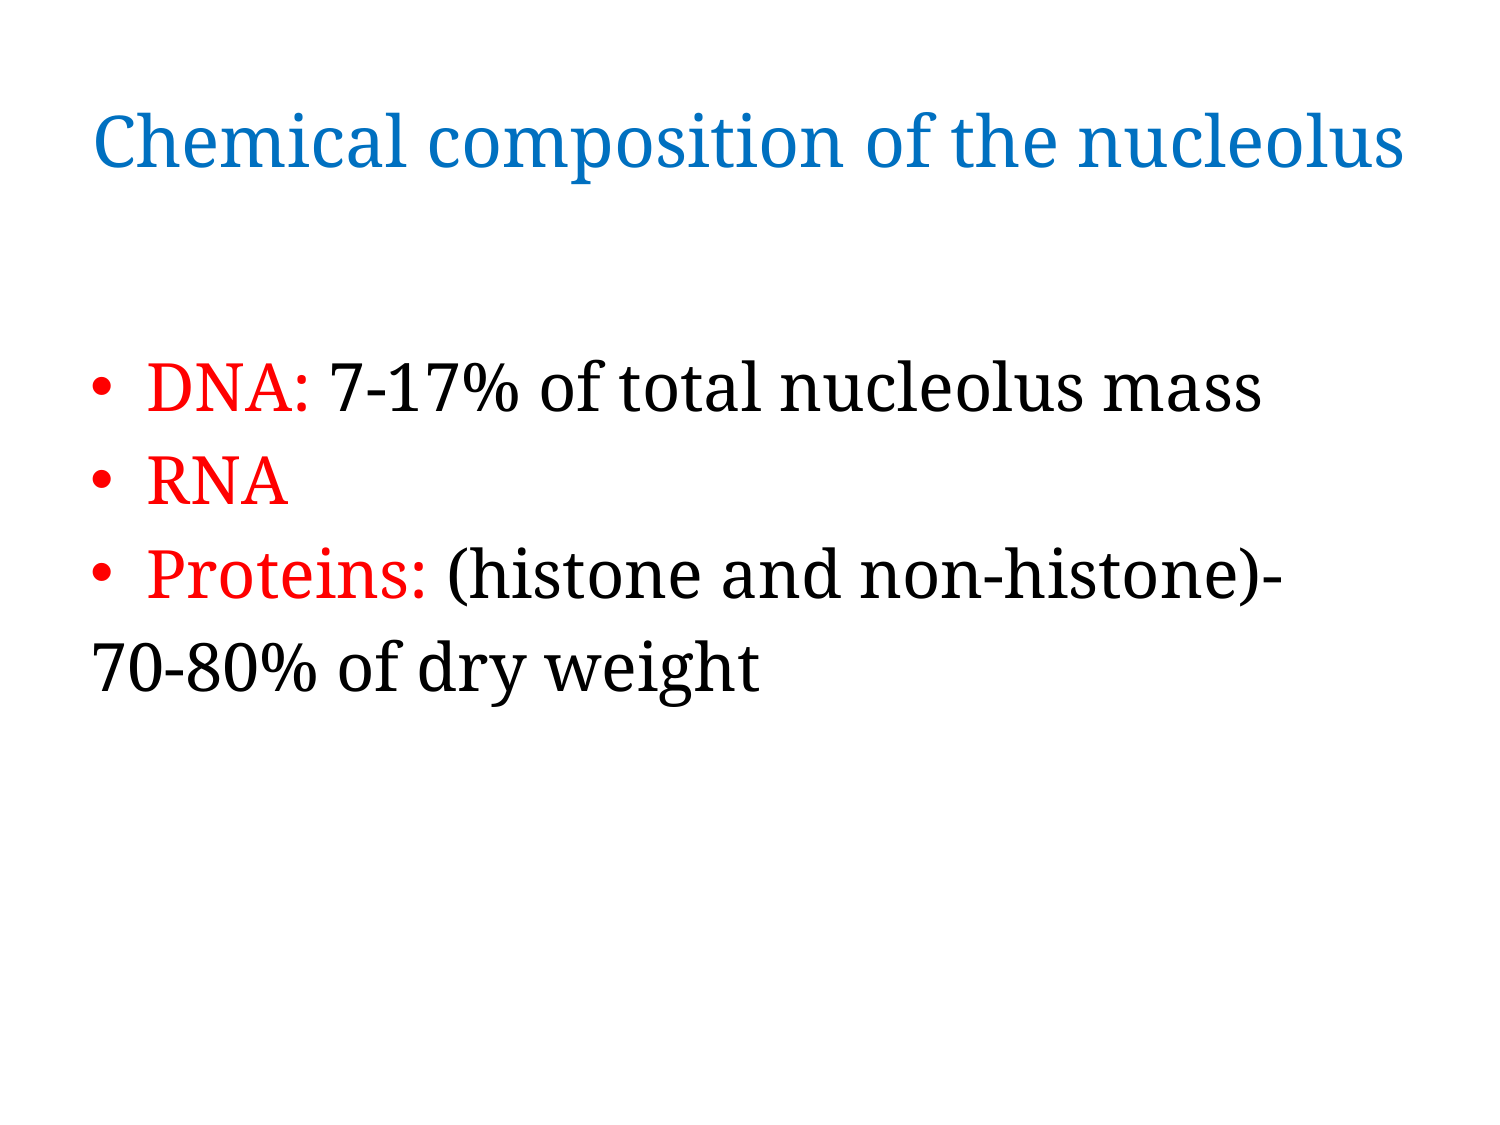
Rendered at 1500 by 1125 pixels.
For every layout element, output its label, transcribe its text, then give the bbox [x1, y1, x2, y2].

title Chemical composition of the nucleolus [75, 45, 1425, 233]
list DNA: 7-17% of total nucleolus mass RNA Proteins: (histone and non-histone)- 70-80% of dry weight [75, 337, 1425, 918]
